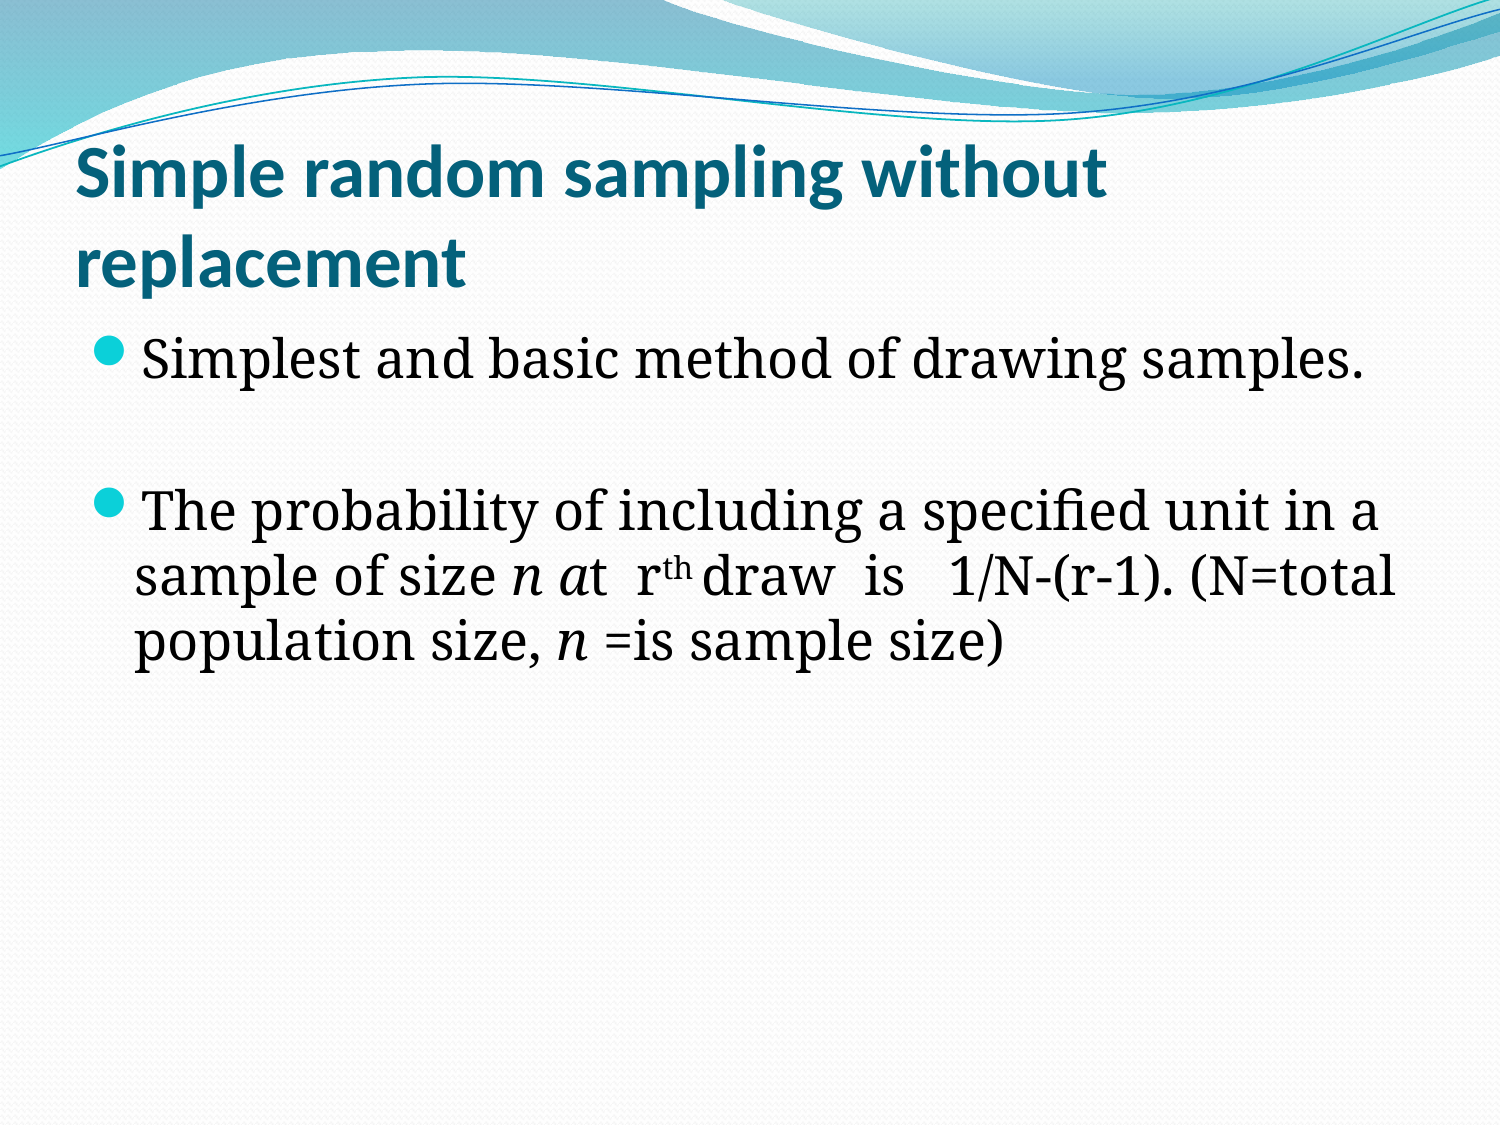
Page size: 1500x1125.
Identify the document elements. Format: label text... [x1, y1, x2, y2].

title Simple random sampling without replacement [75, 115, 1425, 303]
list Simplest and basic method of drawing samples. The probability of including a specified unit in a sample of size n at rth draw is 1/N-(r-1). (N=total population size, n =is sample size) [75, 317, 1425, 1038]
